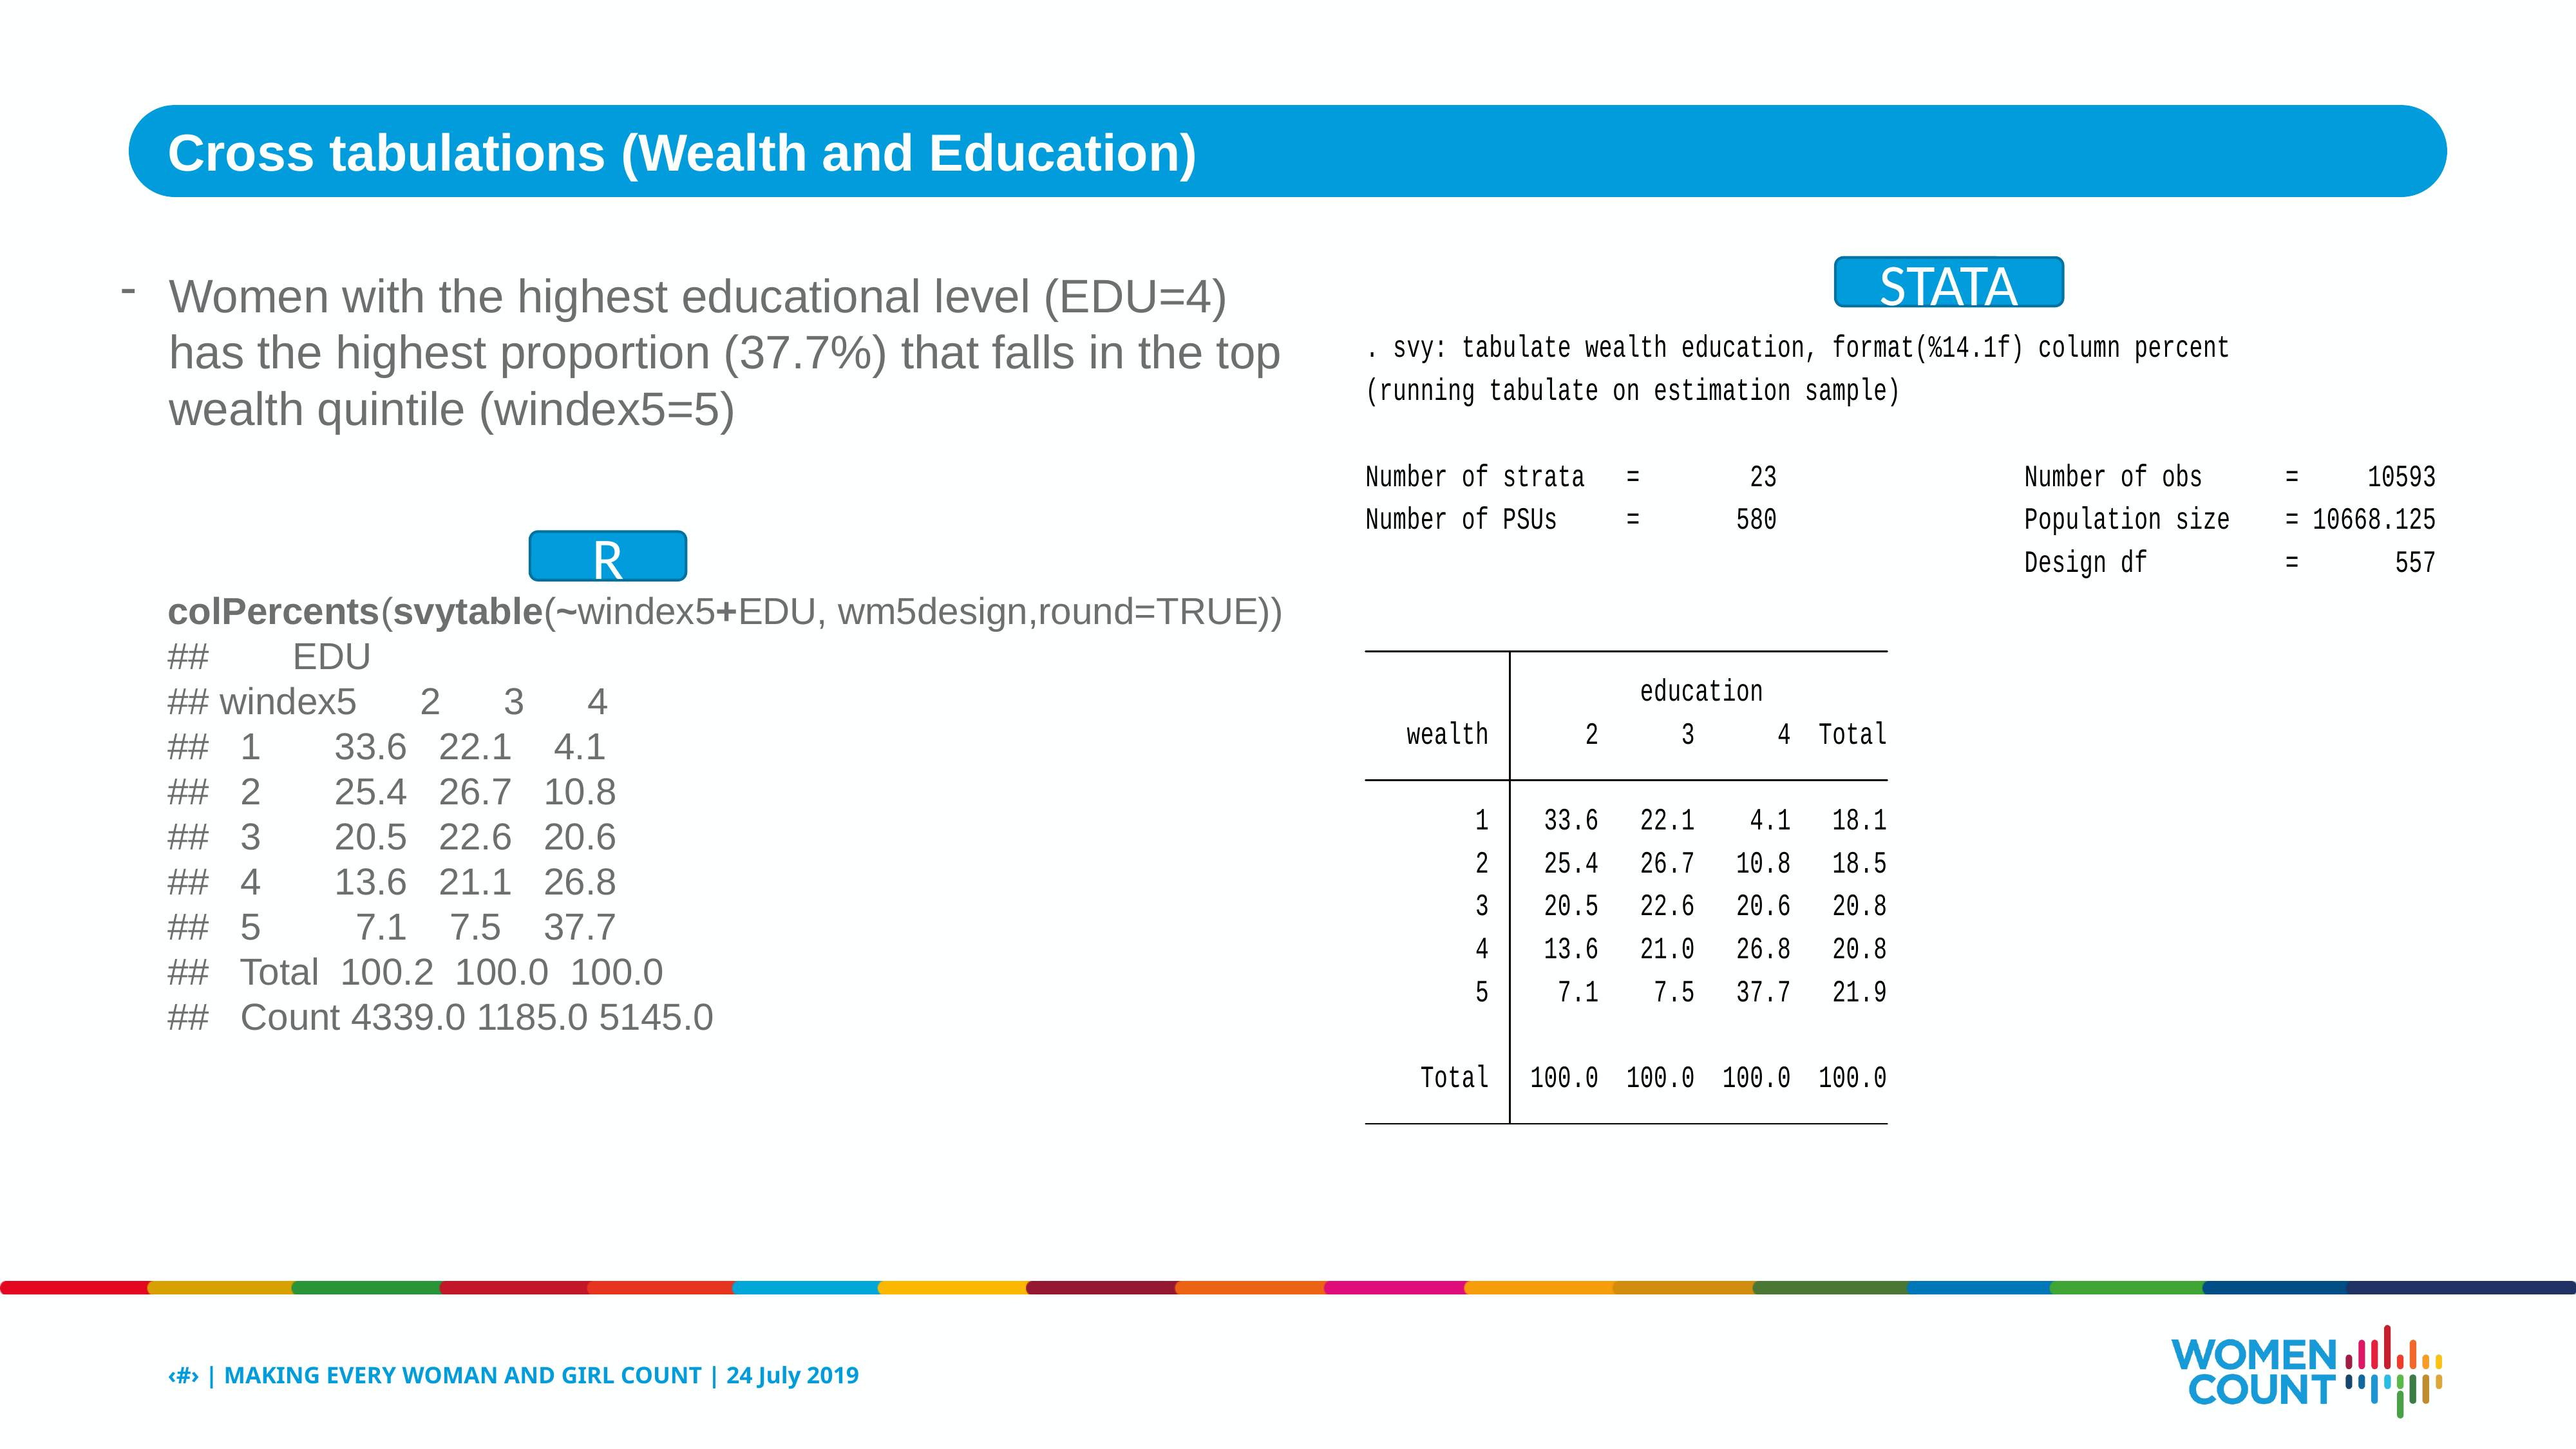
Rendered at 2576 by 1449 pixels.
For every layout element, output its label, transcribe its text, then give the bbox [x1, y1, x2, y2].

text_box Women with the highest educational level (EDU=4) has the highest proportion (37.7%) that falls in the top wealth quintile (windex5=5) [120, 265, 1289, 491]
text_box R [528, 530, 688, 582]
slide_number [167, 1360, 1542, 1388]
list Cross tabulations (Wealth and Education) [167, 119, 2411, 182]
picture [1360, 331, 2576, 1147]
text_box STATA [1833, 256, 2065, 308]
text_box colPercents(svytable(~windex5+EDU, wm5design,round=TRUE)) ## EDU ## windex5 2 3 4 ## 1 33.6 22.1 4.1 ## 2 25.4 26.7 10.8 ## 3 20.5 22.6 20.6 ## 4 13.6 21.1 26.8 ## 5 7.1 7.5 37.7 ## Total 100.2 100.0 100.0 ## Count 4339.0 1185.0 5145.0 [167, 587, 1357, 1094]
